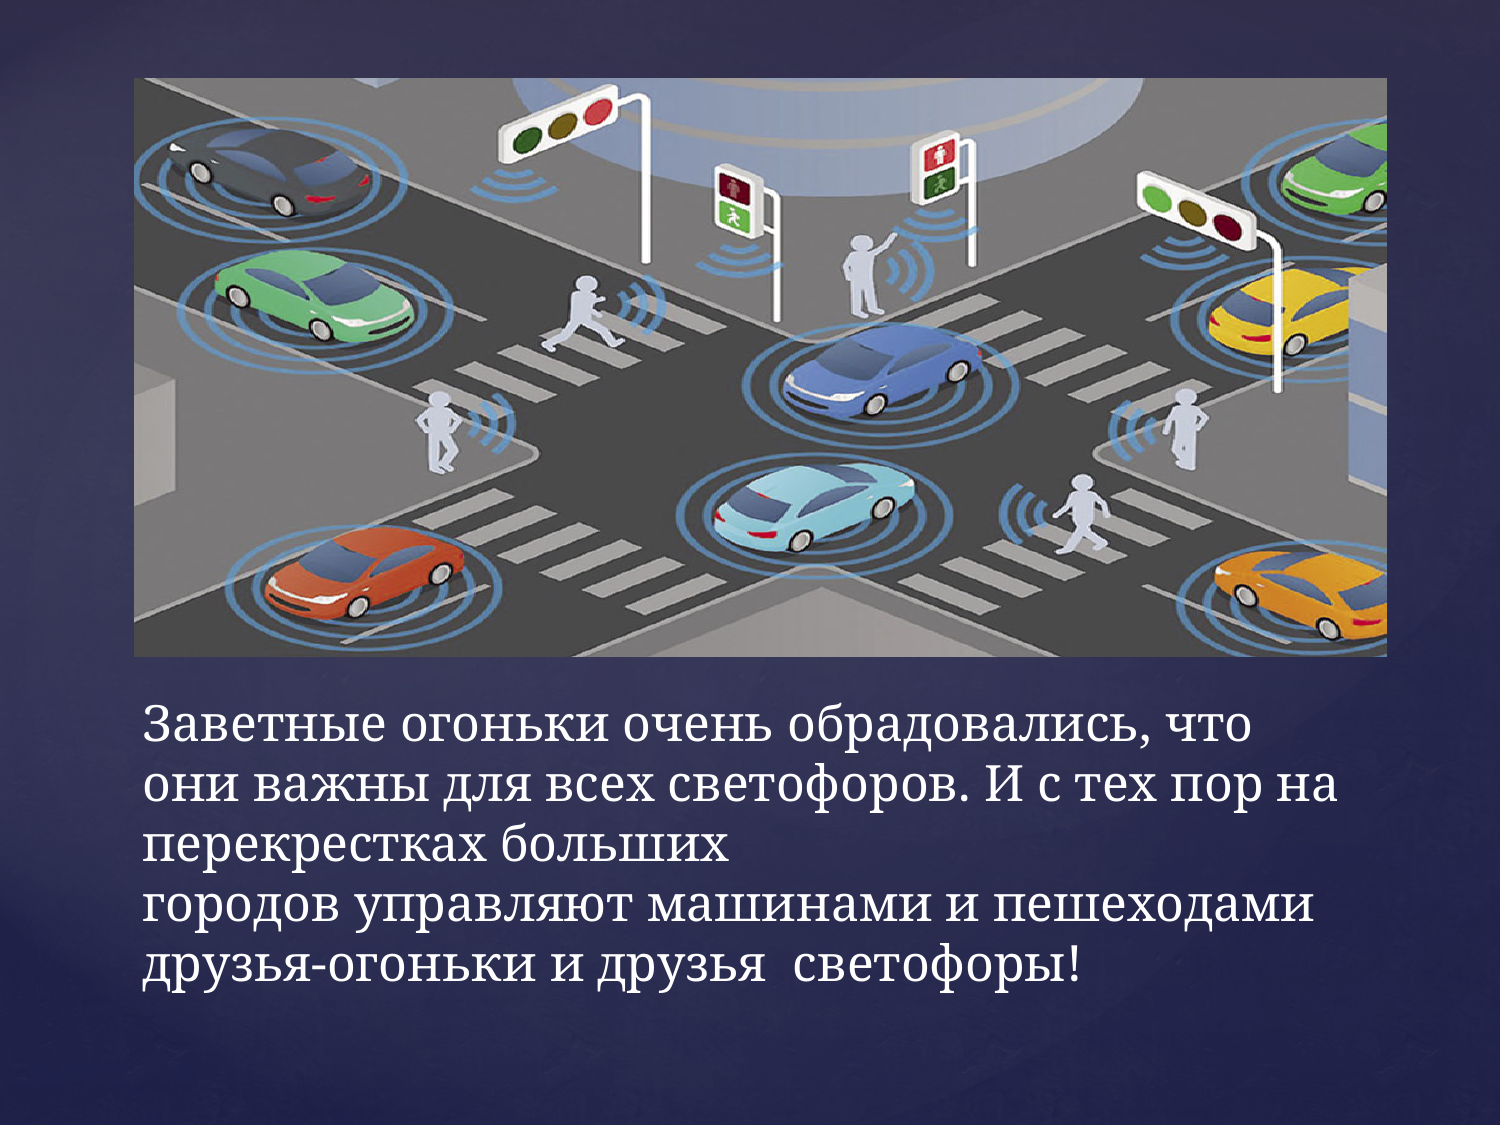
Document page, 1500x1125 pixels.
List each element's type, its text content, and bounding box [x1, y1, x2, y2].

picture [133, 77, 1387, 658]
title Заветные огоньки очень обрадовались, что они важны для всех светофоров. И с тех пор на перекрестках больших городов управляют машинами и пешеходами друзья-огоньки и друзья светофоры! [127, 668, 1365, 1059]
